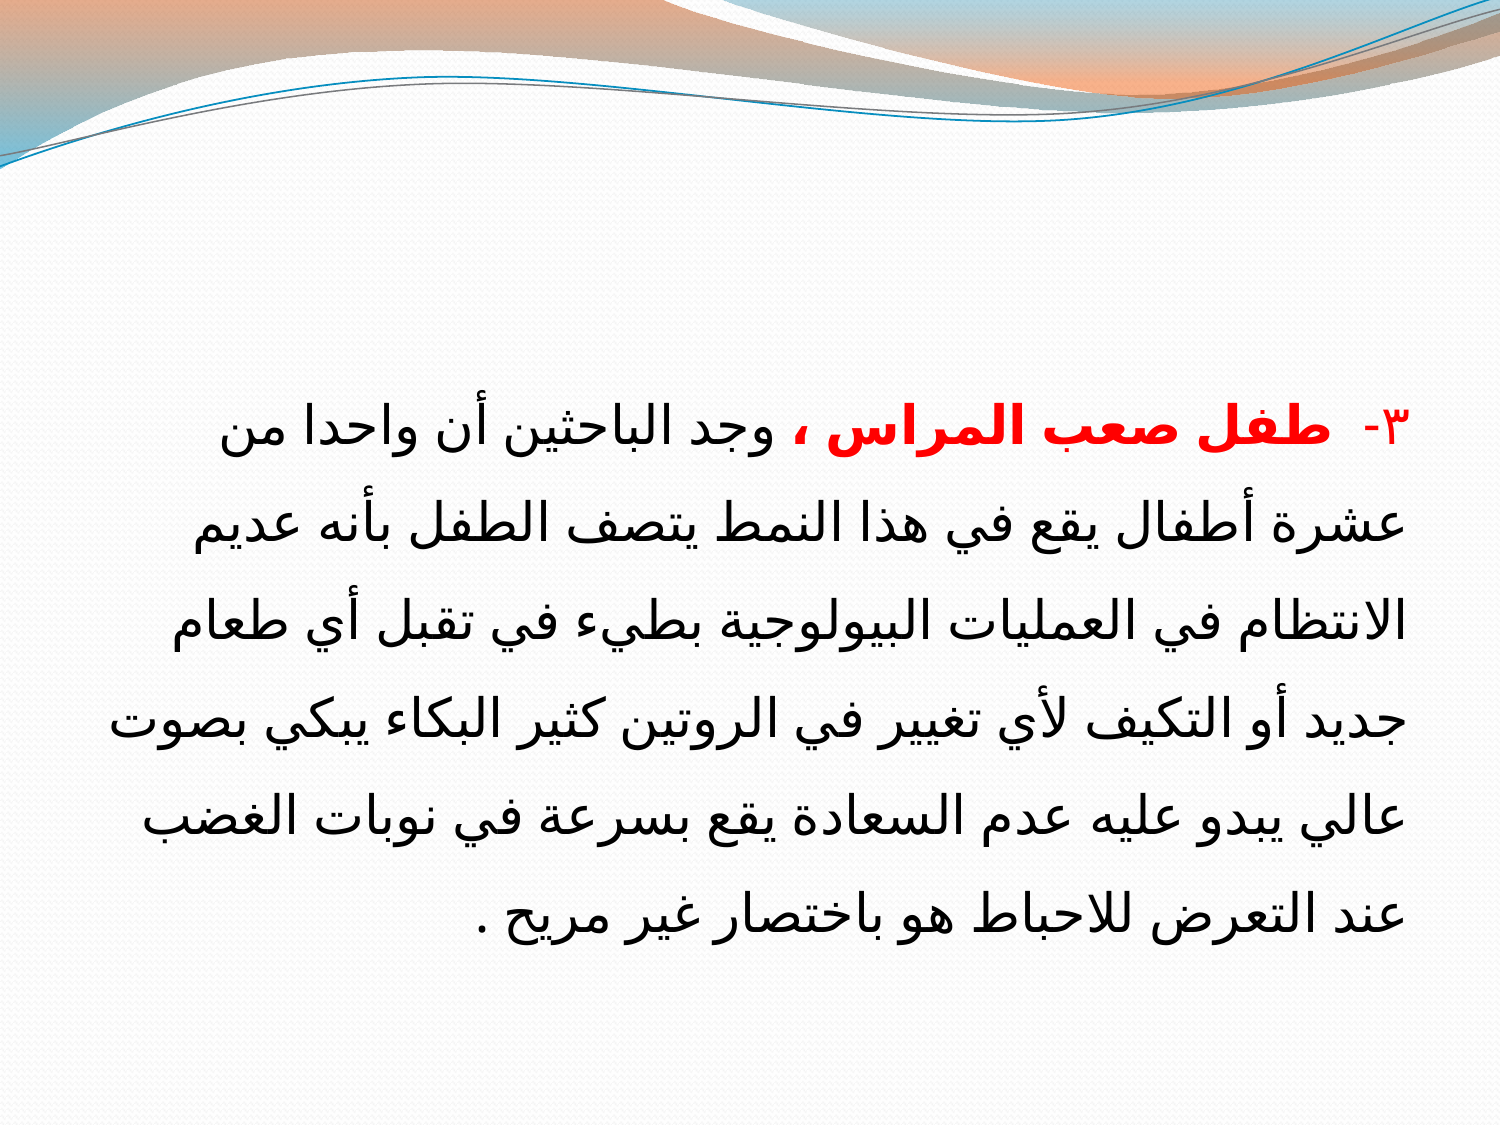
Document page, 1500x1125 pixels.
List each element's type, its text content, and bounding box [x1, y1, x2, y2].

list ٣- طفل صعب المراس ، وجد الباحثين أن واحدا من عشرة أطفال يقع في هذا النمط يتصف الطفل بأنه عديم الانتظام في العمليات البيولوجية بطيء في تقبل أي طعام جديد أو التكيف لأي تغيير في الروتين كثير البكاء يبكي بصوت عالي يبدو عليه عدم السعادة يقع بسرعة في نوبات الغضب عند التعرض للاحباط هو باختصار غير مريح . [75, 350, 1425, 1070]
